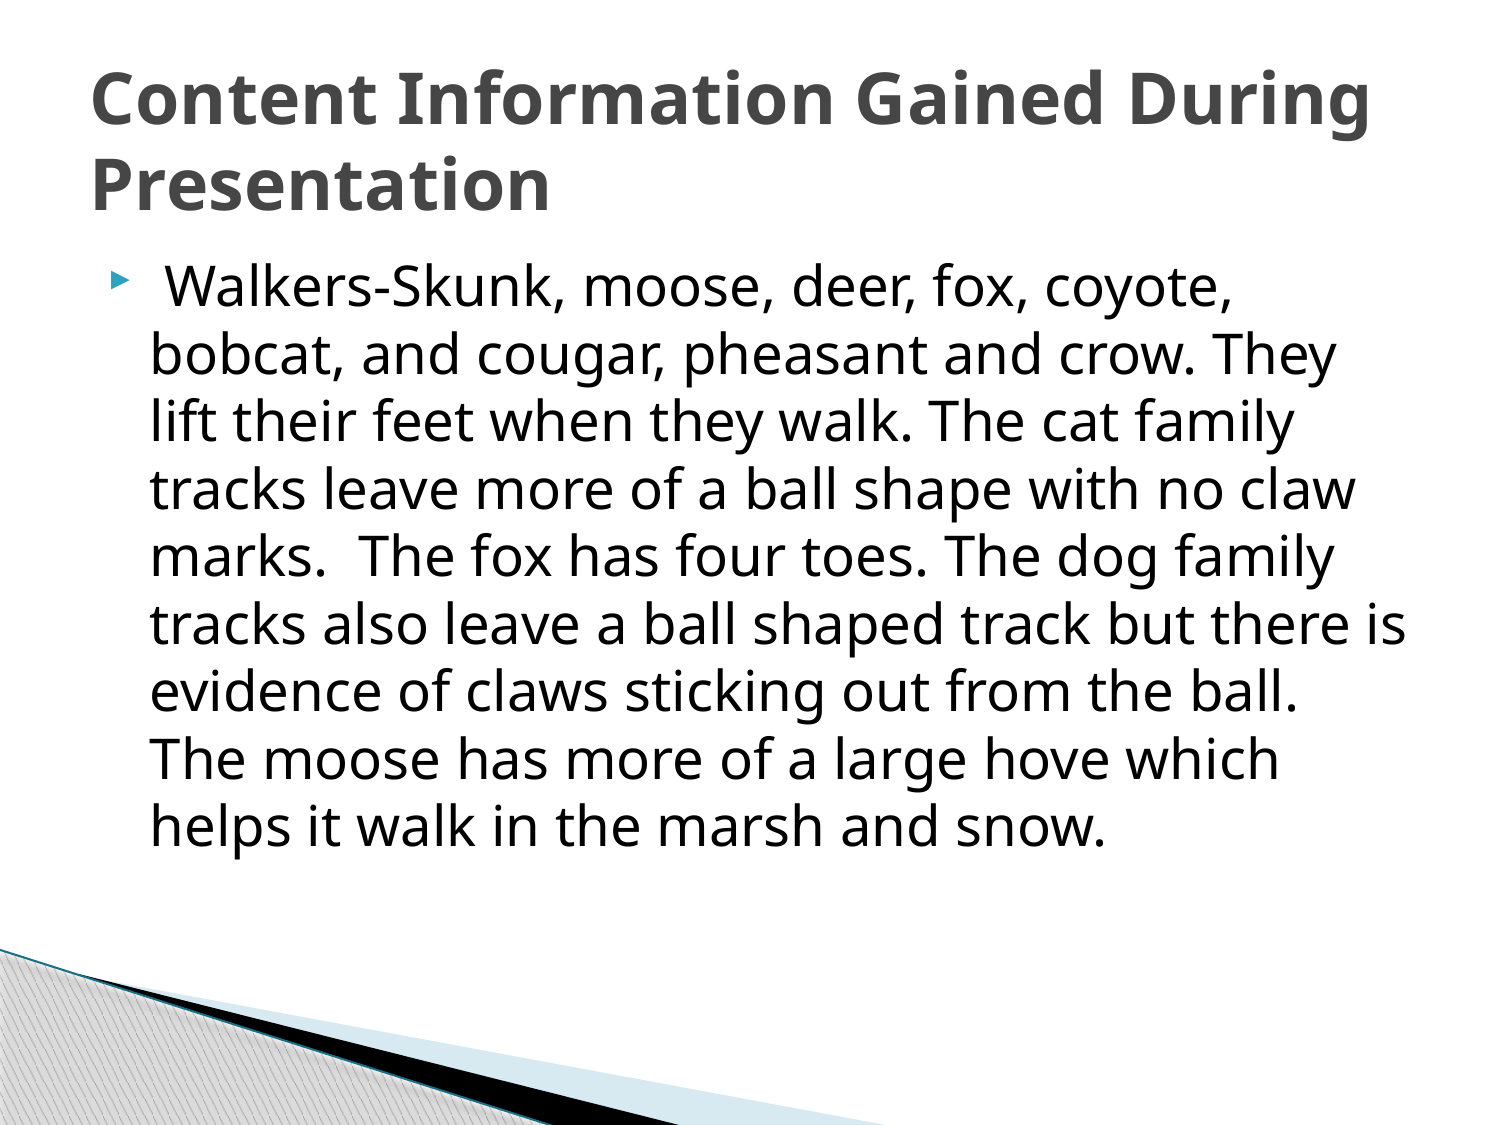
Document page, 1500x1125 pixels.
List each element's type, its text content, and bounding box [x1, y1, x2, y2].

list Walkers-Skunk, moose, deer, fox, coyote, bobcat, and cougar, pheasant and crow. They lift their feet when they walk. The cat family tracks leave more of a ball shape with no claw marks. The fox has four toes. The dog family tracks also leave a ball shaped track but there is evidence of claws sticking out from the ball. The moose has more of a large hove which helps it walk in the marsh and snow. [74, 242, 1426, 986]
title Content Information Gained During Presentation [75, 45, 1425, 233]
